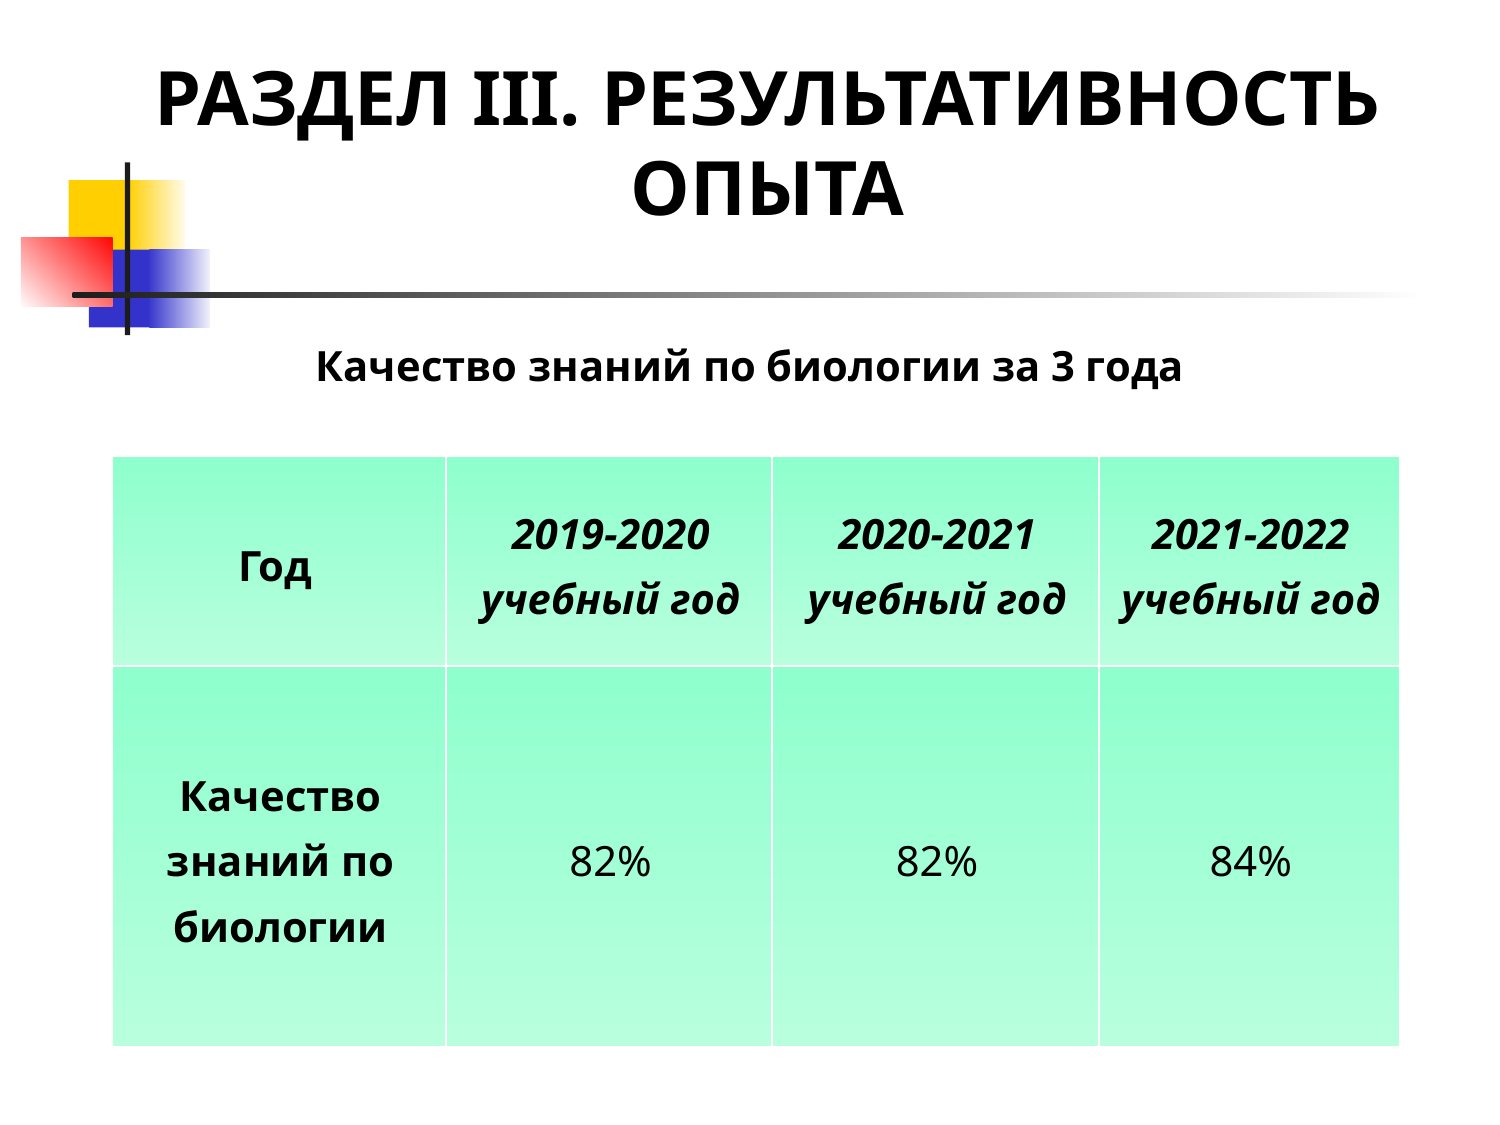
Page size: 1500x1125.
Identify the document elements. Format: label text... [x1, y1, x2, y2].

table_header 2020-2021 учебный год [773, 457, 1098, 665]
table_cell 82% [447, 667, 771, 1046]
table_cell 84% [1100, 667, 1399, 1046]
text_box Качество знаний по биологии за 3 года [76, 332, 1424, 398]
table_cell 82% [773, 667, 1098, 1046]
text_box РАЗДЕЛ III. РЕЗУЛЬТАТИВНОСТЬ ОПЫТА [112, 42, 1424, 238]
table_header 2021-2022 учебный год [1100, 457, 1399, 665]
table_cell Качество знаний по биологии [113, 667, 445, 1046]
table_header Год [113, 457, 445, 665]
table_header 2019-2020 учебный год [447, 457, 771, 665]
